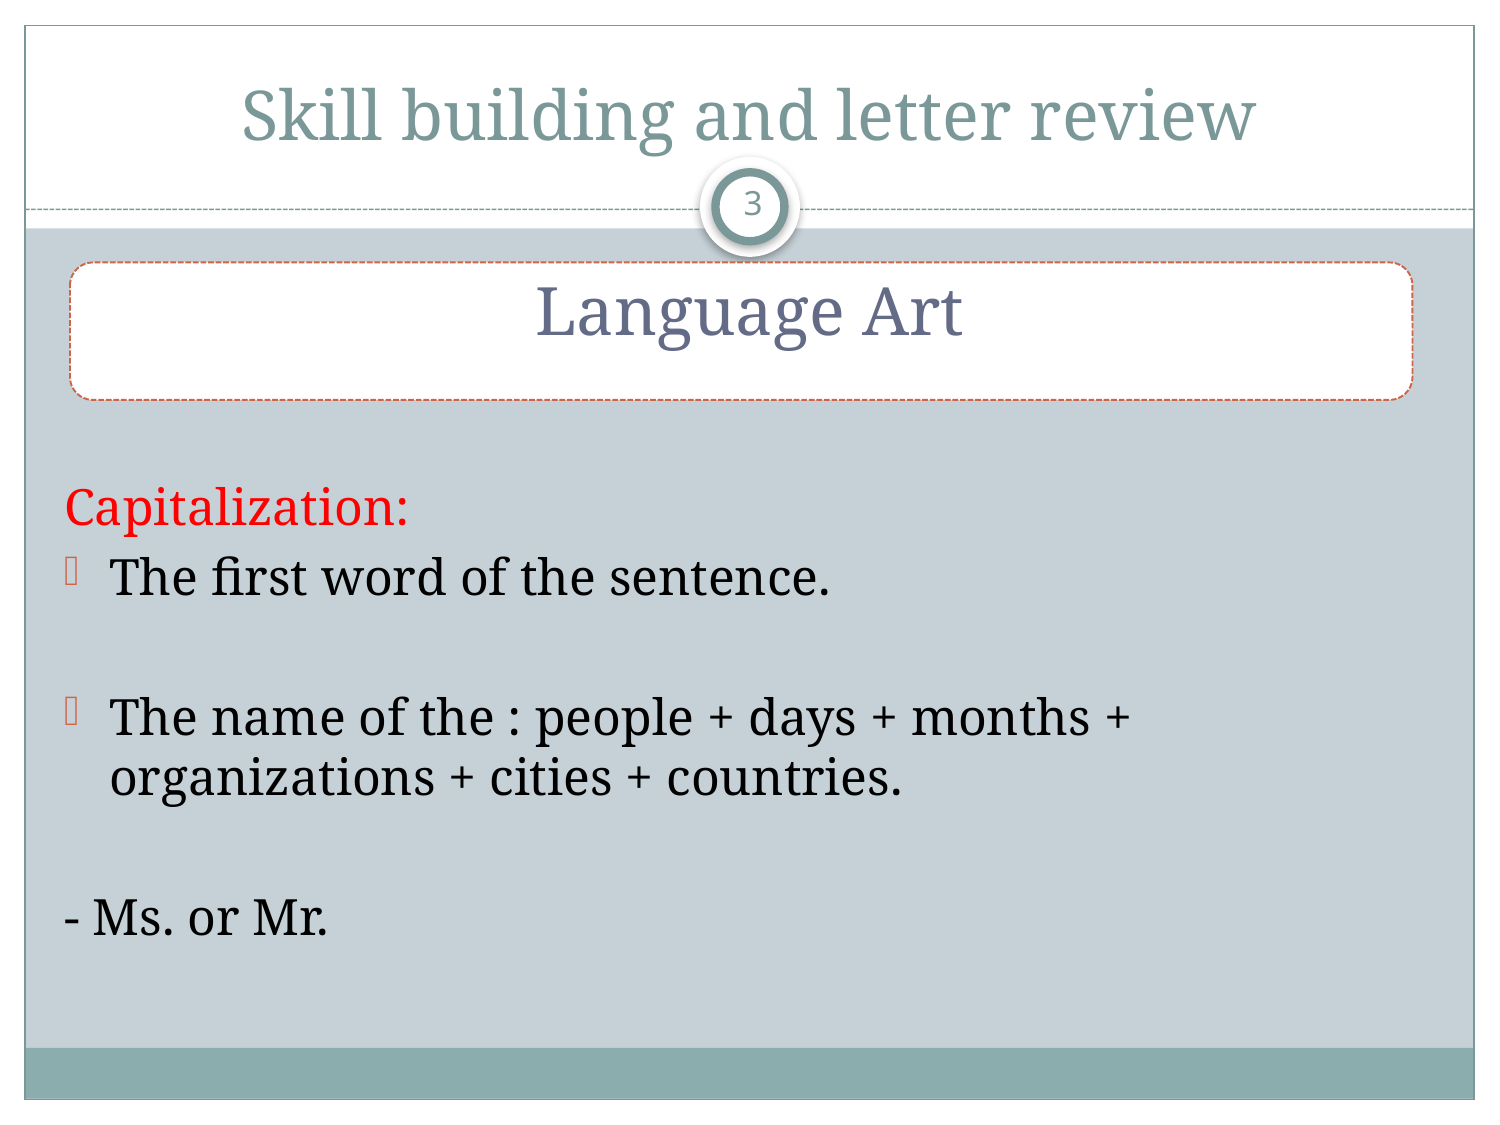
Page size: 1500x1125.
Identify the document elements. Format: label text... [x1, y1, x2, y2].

title Skill building and letter review [49, 37, 1450, 162]
slide_number 3 [715, 168, 791, 241]
list Capitalization: The first word of the sentence. The name of the : people + days + months + organizations + cities + countries. - Ms. or Mr. [49, 250, 1445, 1001]
text_box Language Art [69, 261, 1414, 401]
